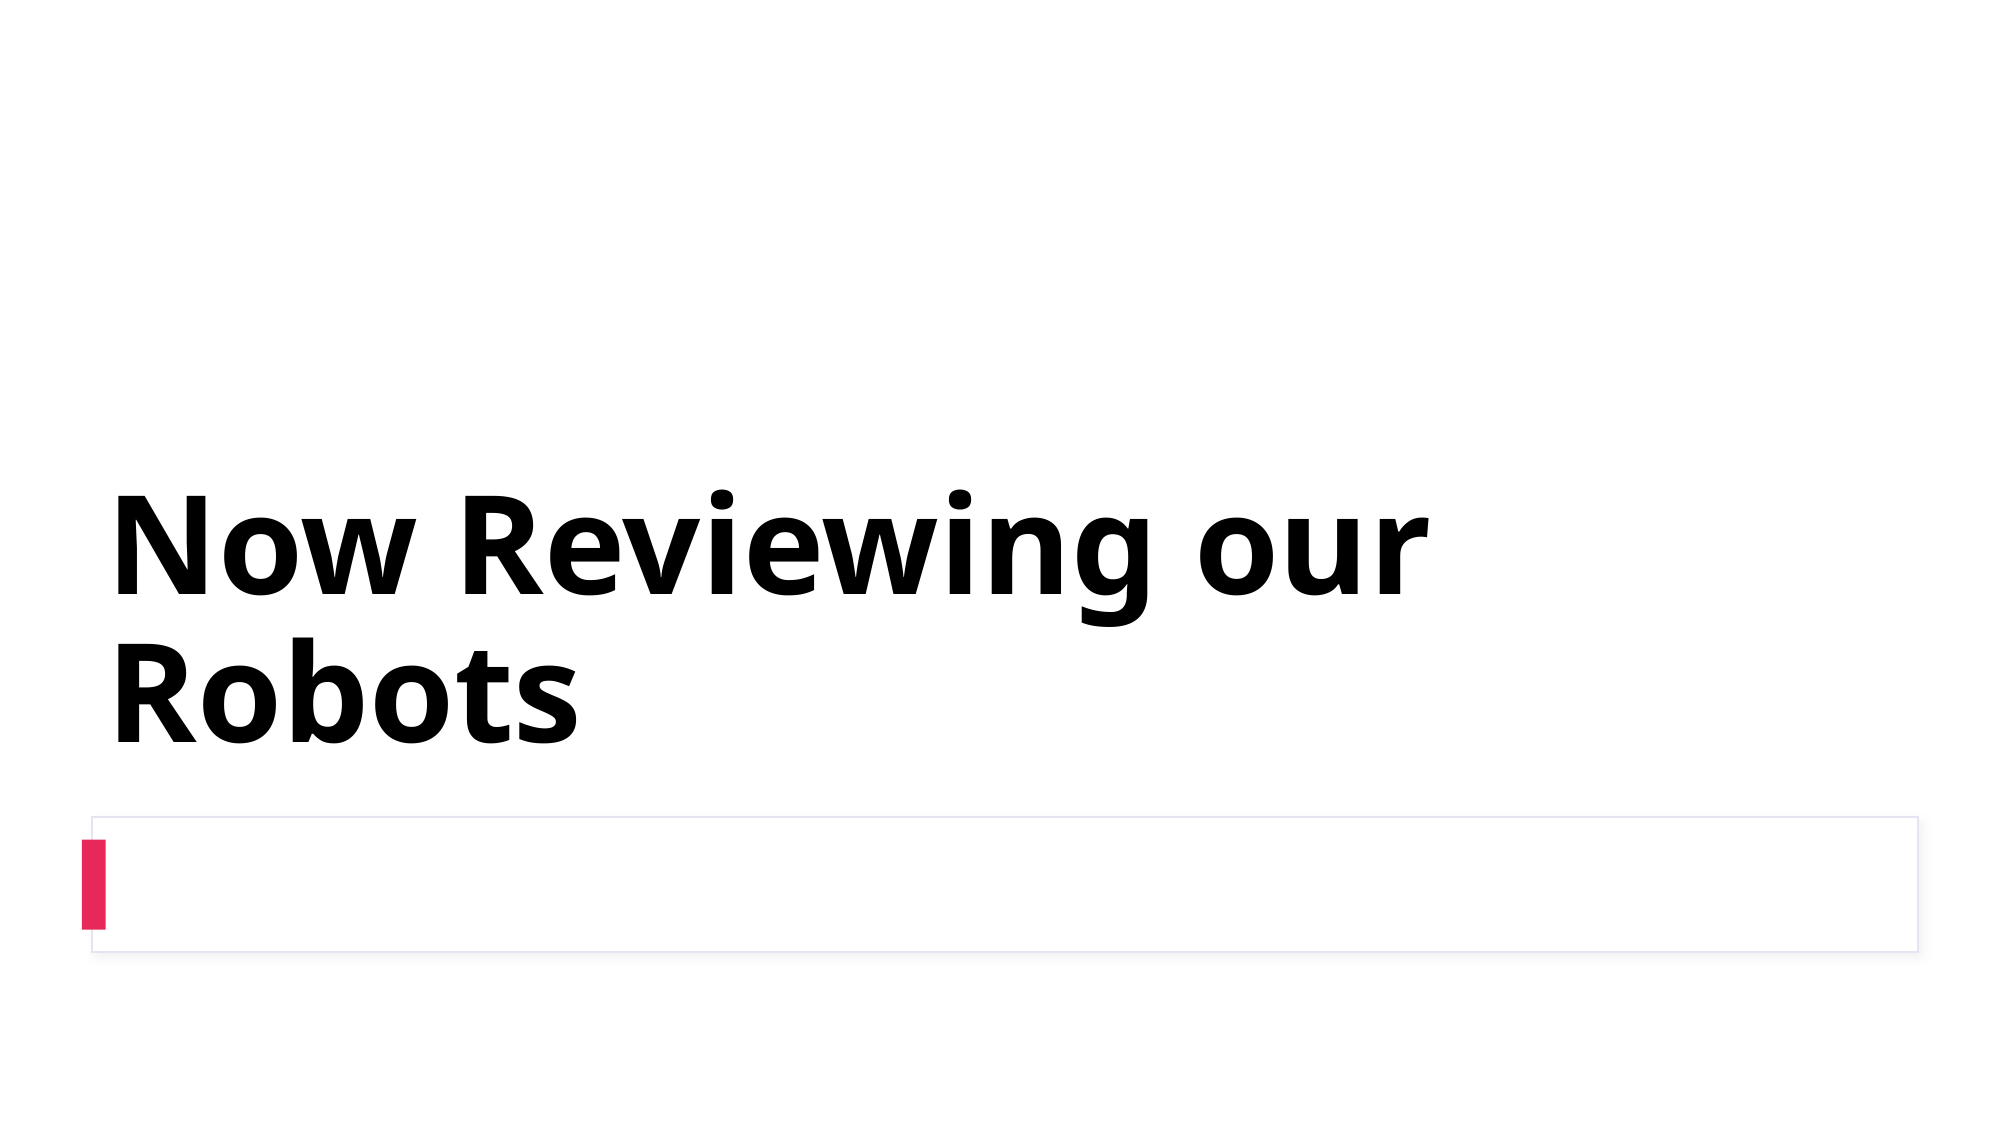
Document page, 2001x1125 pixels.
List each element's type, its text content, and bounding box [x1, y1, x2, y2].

title Now Reviewing our Robots [91, 104, 1878, 780]
